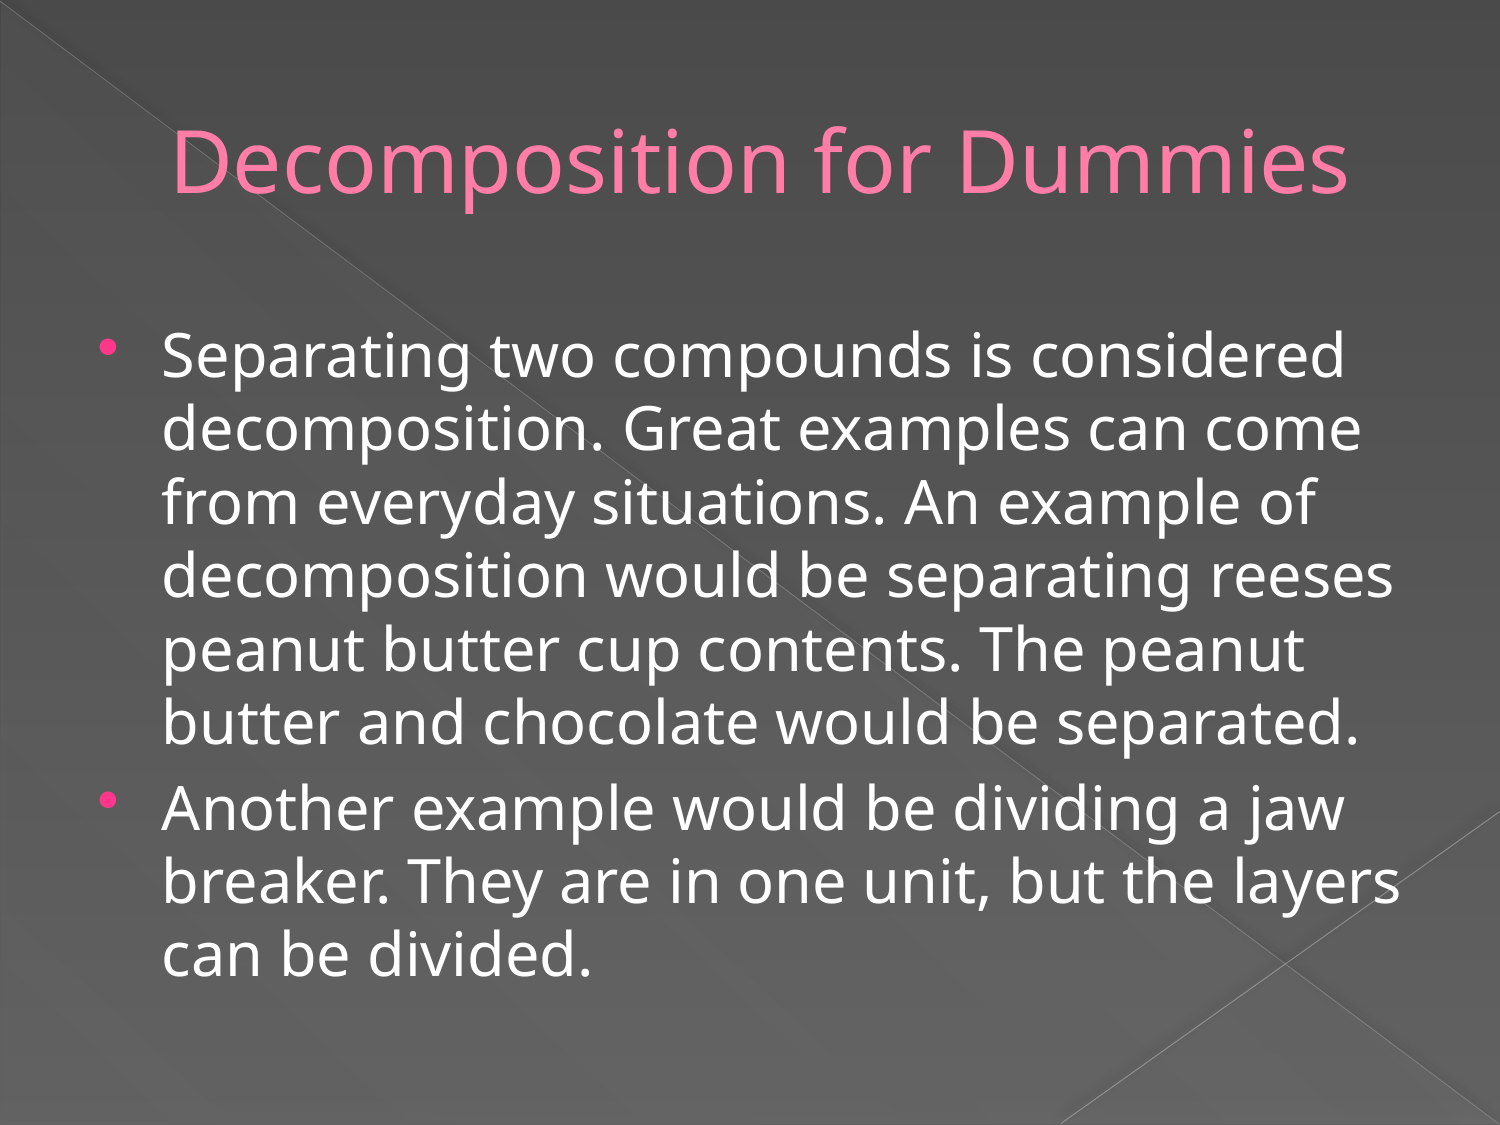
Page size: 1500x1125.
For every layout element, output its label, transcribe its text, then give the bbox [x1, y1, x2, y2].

list Separating two compounds is considered decomposition. Great examples can come from everyday situations. An example of decomposition would be separating reeses peanut butter cup contents. The peanut butter and chocolate would be separated. Another example would be dividing a jaw breaker. They are in one unit, but the layers can be divided. [75, 308, 1425, 1059]
title Decomposition for Dummies [75, 43, 1425, 274]
